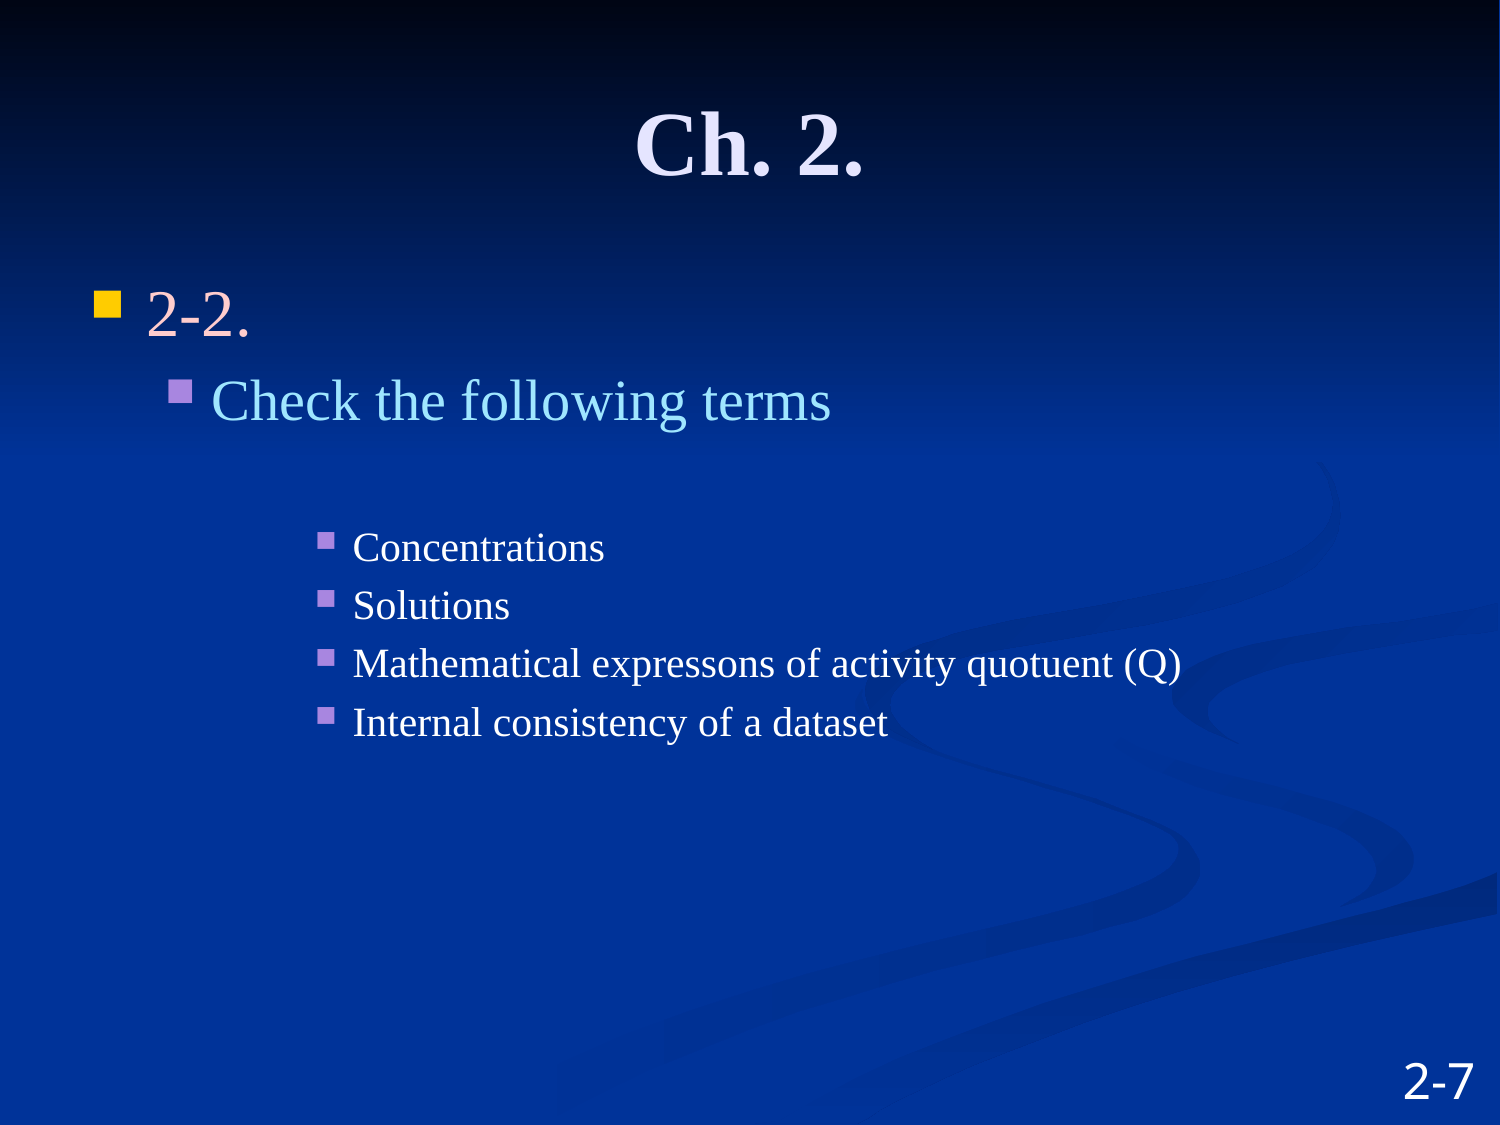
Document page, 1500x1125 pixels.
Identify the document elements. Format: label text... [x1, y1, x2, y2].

title Ch. 2. [74, 44, 1426, 233]
text_box 2-7 [1387, 1041, 1491, 1117]
list 2-2. Check the following terms Concentrations Solutions Mathematical expressons of activity quotuent (Q) Internal consistency of a dataset [74, 262, 1426, 1006]
